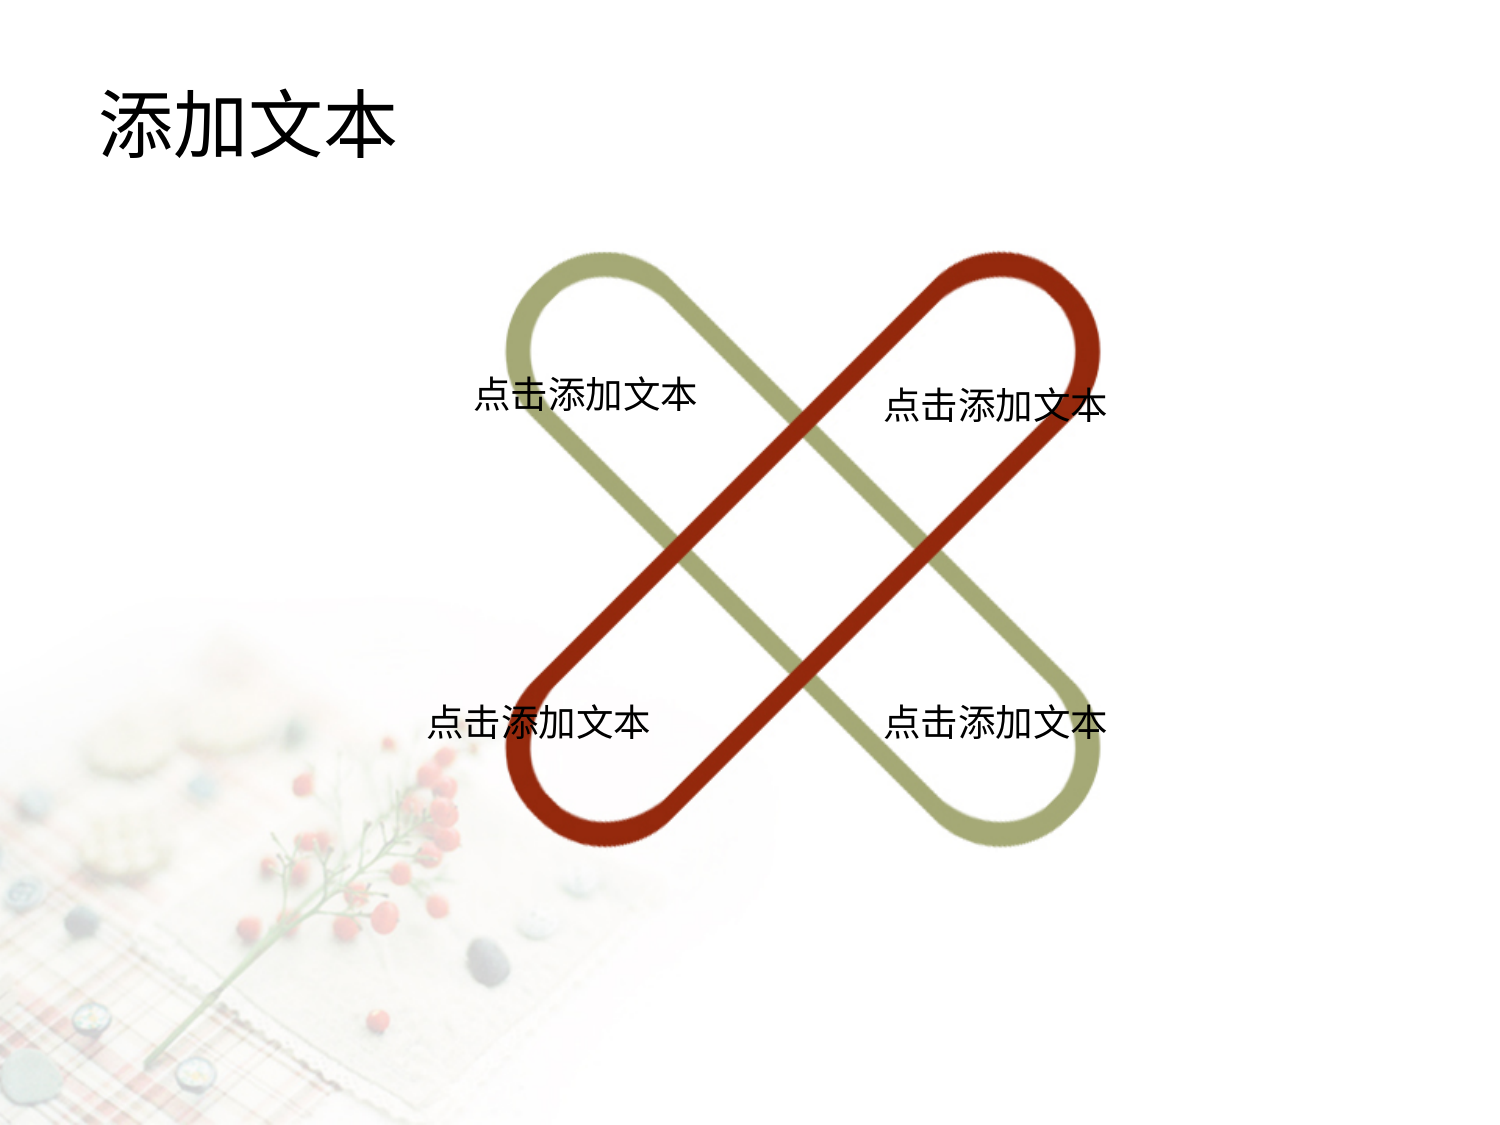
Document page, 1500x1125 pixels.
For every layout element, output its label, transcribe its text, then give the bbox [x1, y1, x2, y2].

text_box 点击添加文本 [868, 374, 1124, 435]
text_box 点击添加文本 [868, 691, 1124, 752]
picture [0, 0, 1500, 1125]
text_box 点击添加文本 [458, 363, 714, 423]
text_box 添加文本 [83, 70, 414, 175]
text_box 点击添加文本 [411, 691, 667, 752]
